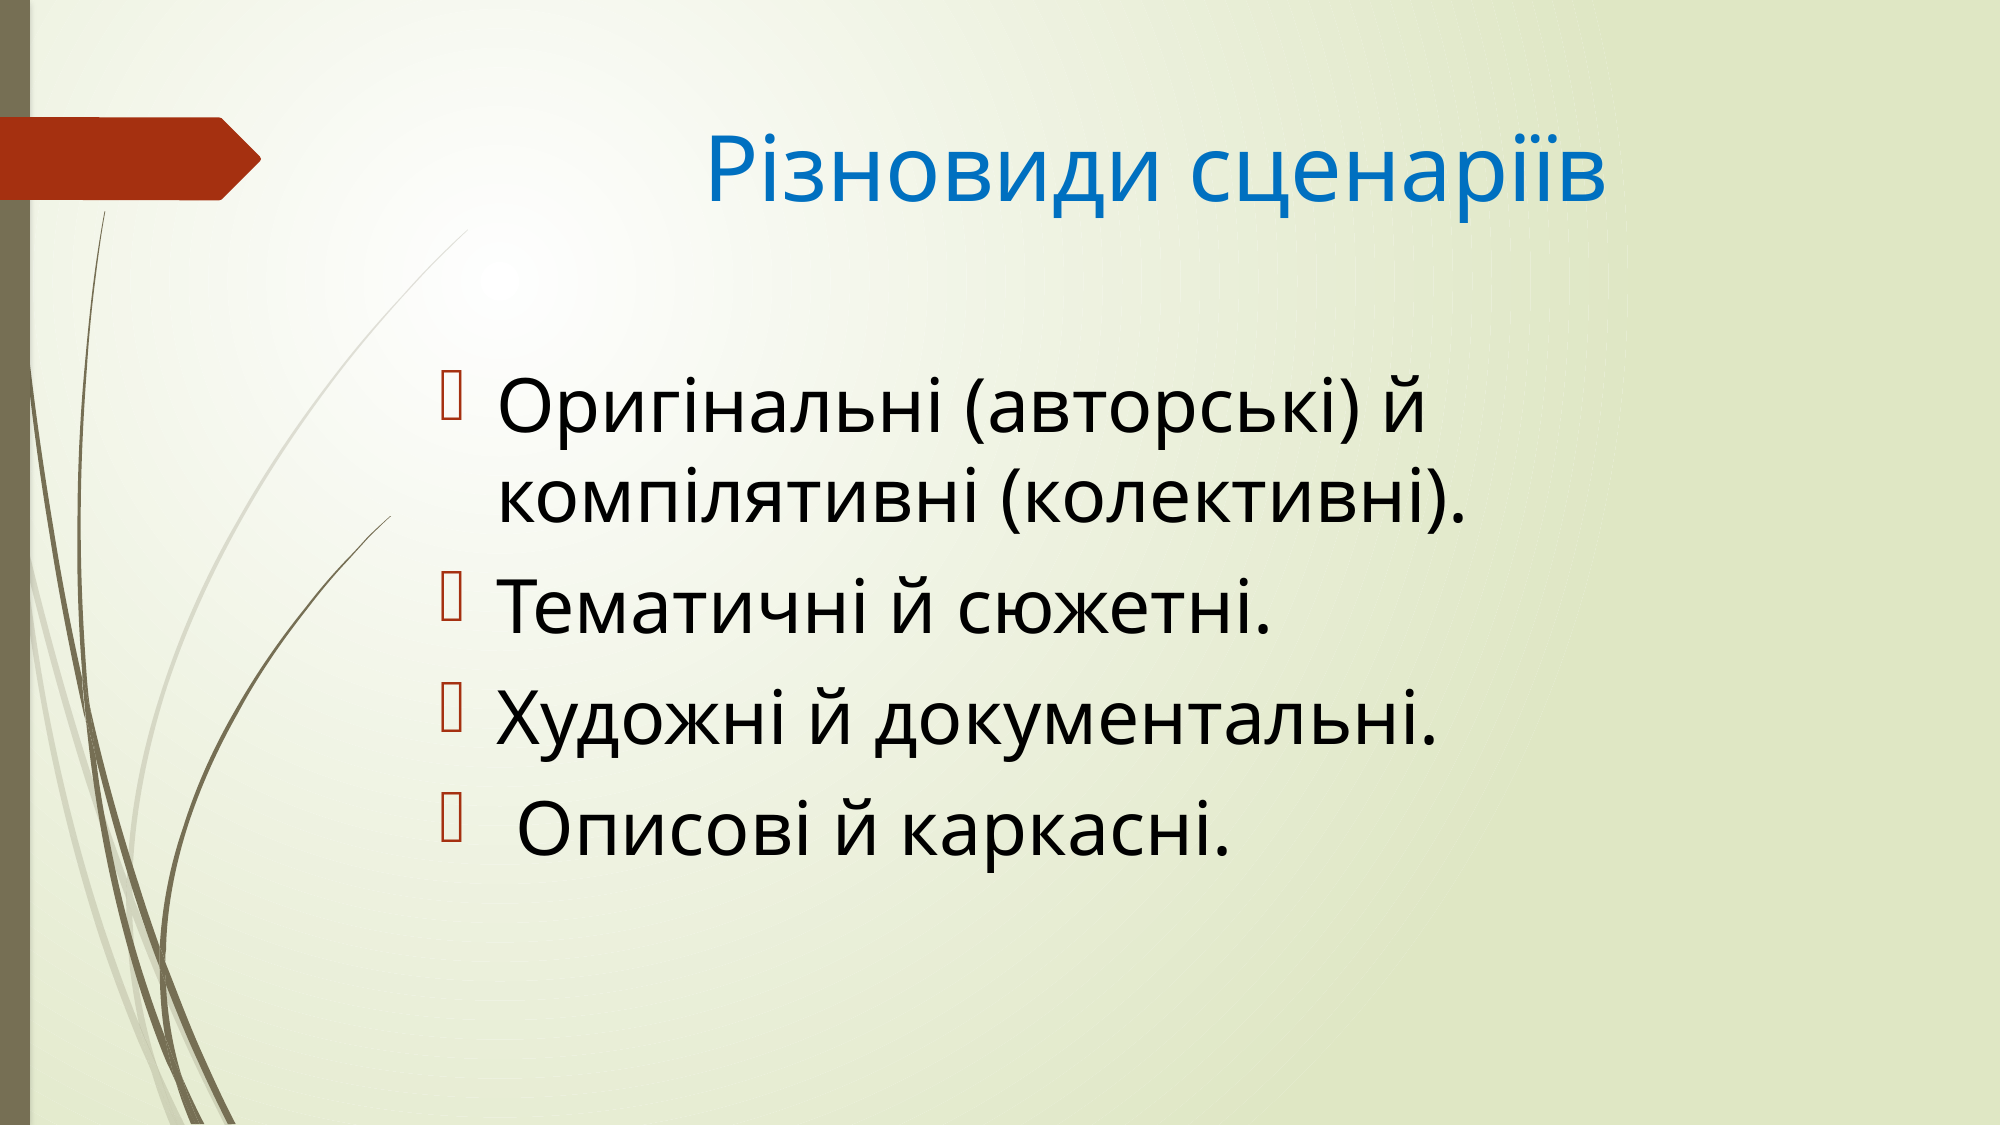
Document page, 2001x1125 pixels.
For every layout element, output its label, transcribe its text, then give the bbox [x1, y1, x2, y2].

list Оригінальні (авторські) й компілятивні (колективні). Тематичні й сюжетні. Художні й документальні. Описові й каркасні. [424, 350, 1888, 970]
title Різновиди сценаріїв [425, 102, 1888, 313]
